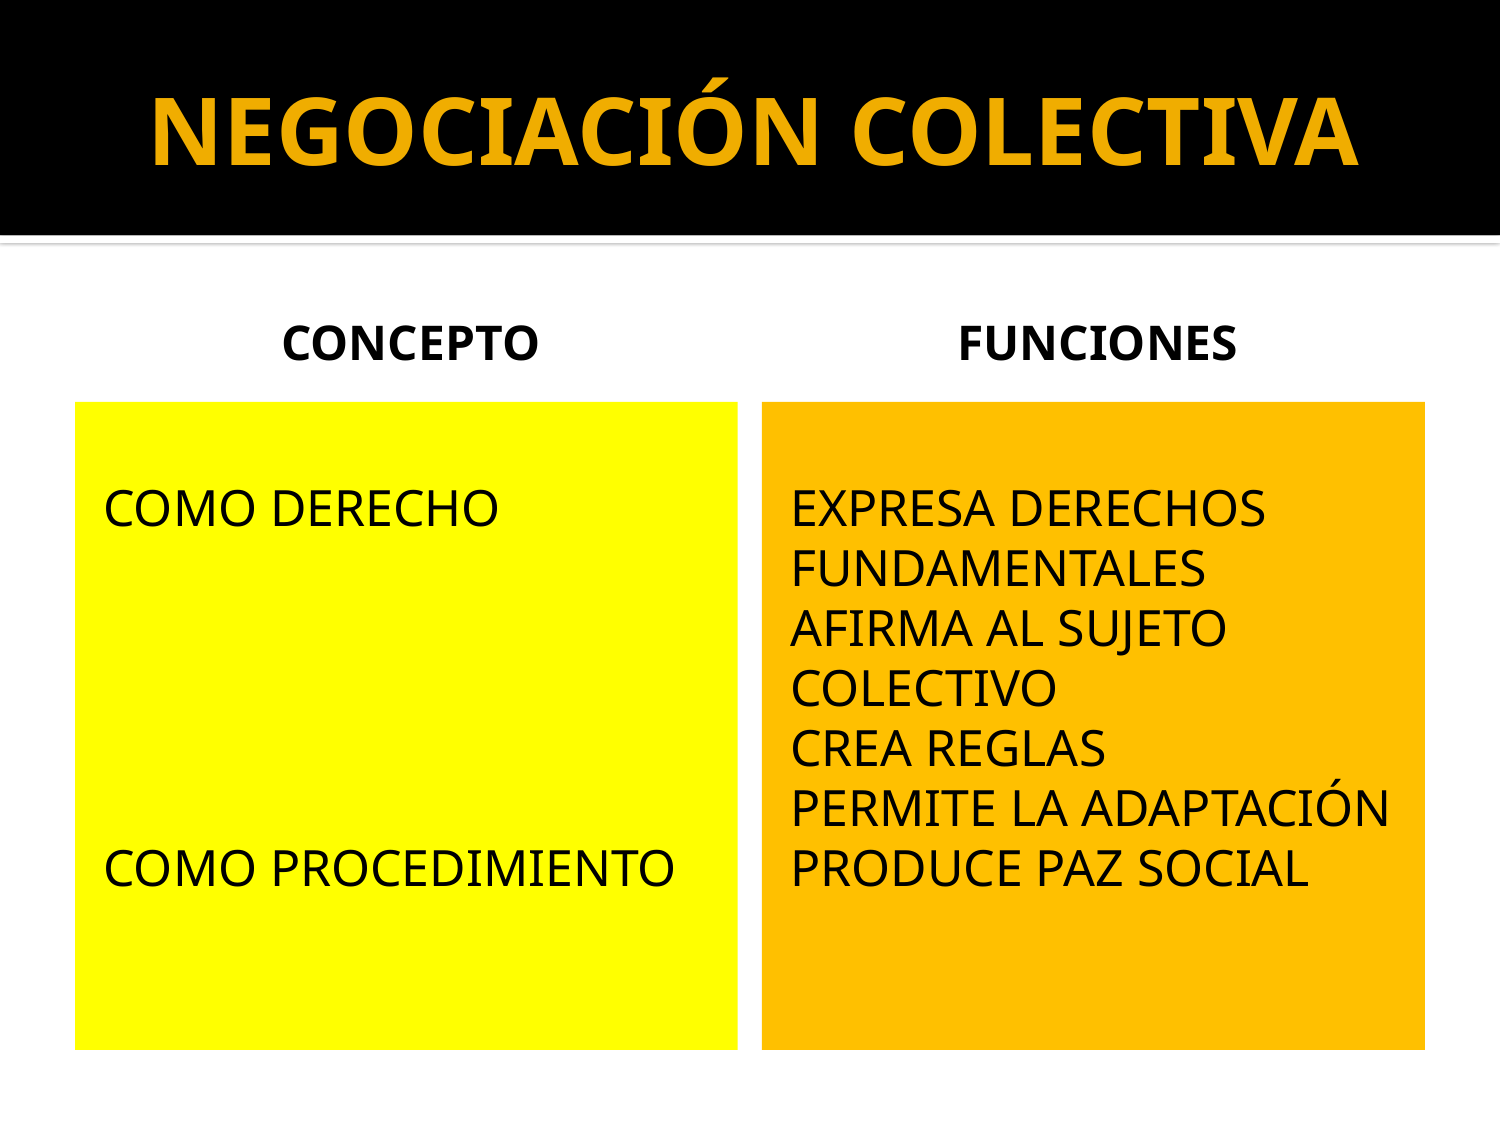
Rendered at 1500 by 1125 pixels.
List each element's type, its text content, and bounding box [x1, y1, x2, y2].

list COMO DERECHO COMO PROCEDIMIENTO [75, 401, 738, 1050]
title NEGOCIACIÓN COLECTIVA [75, 24, 1425, 231]
list FUNCIONES [761, 278, 1425, 396]
list CONCEPTO [75, 278, 738, 396]
list EXPRESA DERECHOS FUNDAMENTALES AFIRMA AL SUJETO COLECTIVO CREA REGLAS PERMITE LA ADAPTACIÓN PRODUCE PAZ SOCIAL [761, 401, 1425, 1050]
